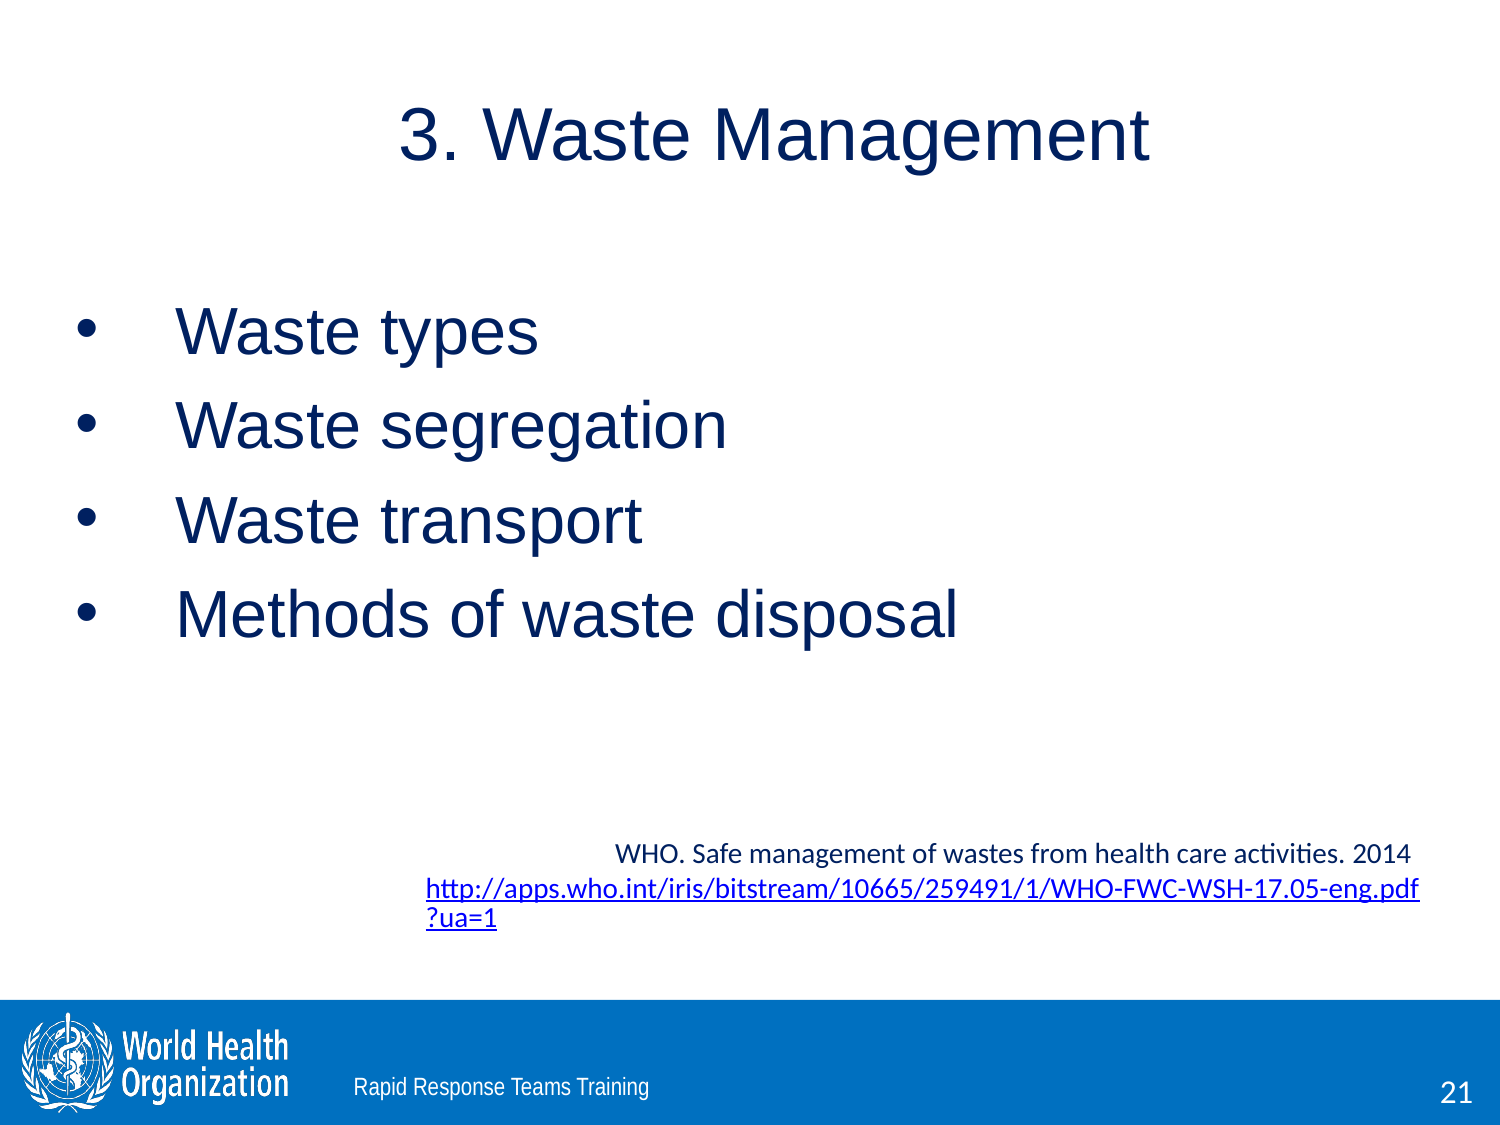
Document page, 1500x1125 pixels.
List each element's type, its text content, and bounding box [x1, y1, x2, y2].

text_box Waste types Waste segregation Waste transport Methods of waste disposal [75, 287, 1426, 746]
text_box WHO. Safe management of wastes from health care activities. 2014. http://apps.who.int/iris/bitstream/10665/259491/1/WHO-FWC-WSH-17.05-eng.pdf?ua=1/. [425, 834, 1426, 940]
text_box 3. Waste Management [99, 85, 1450, 176]
picture [21, 1012, 288, 1113]
